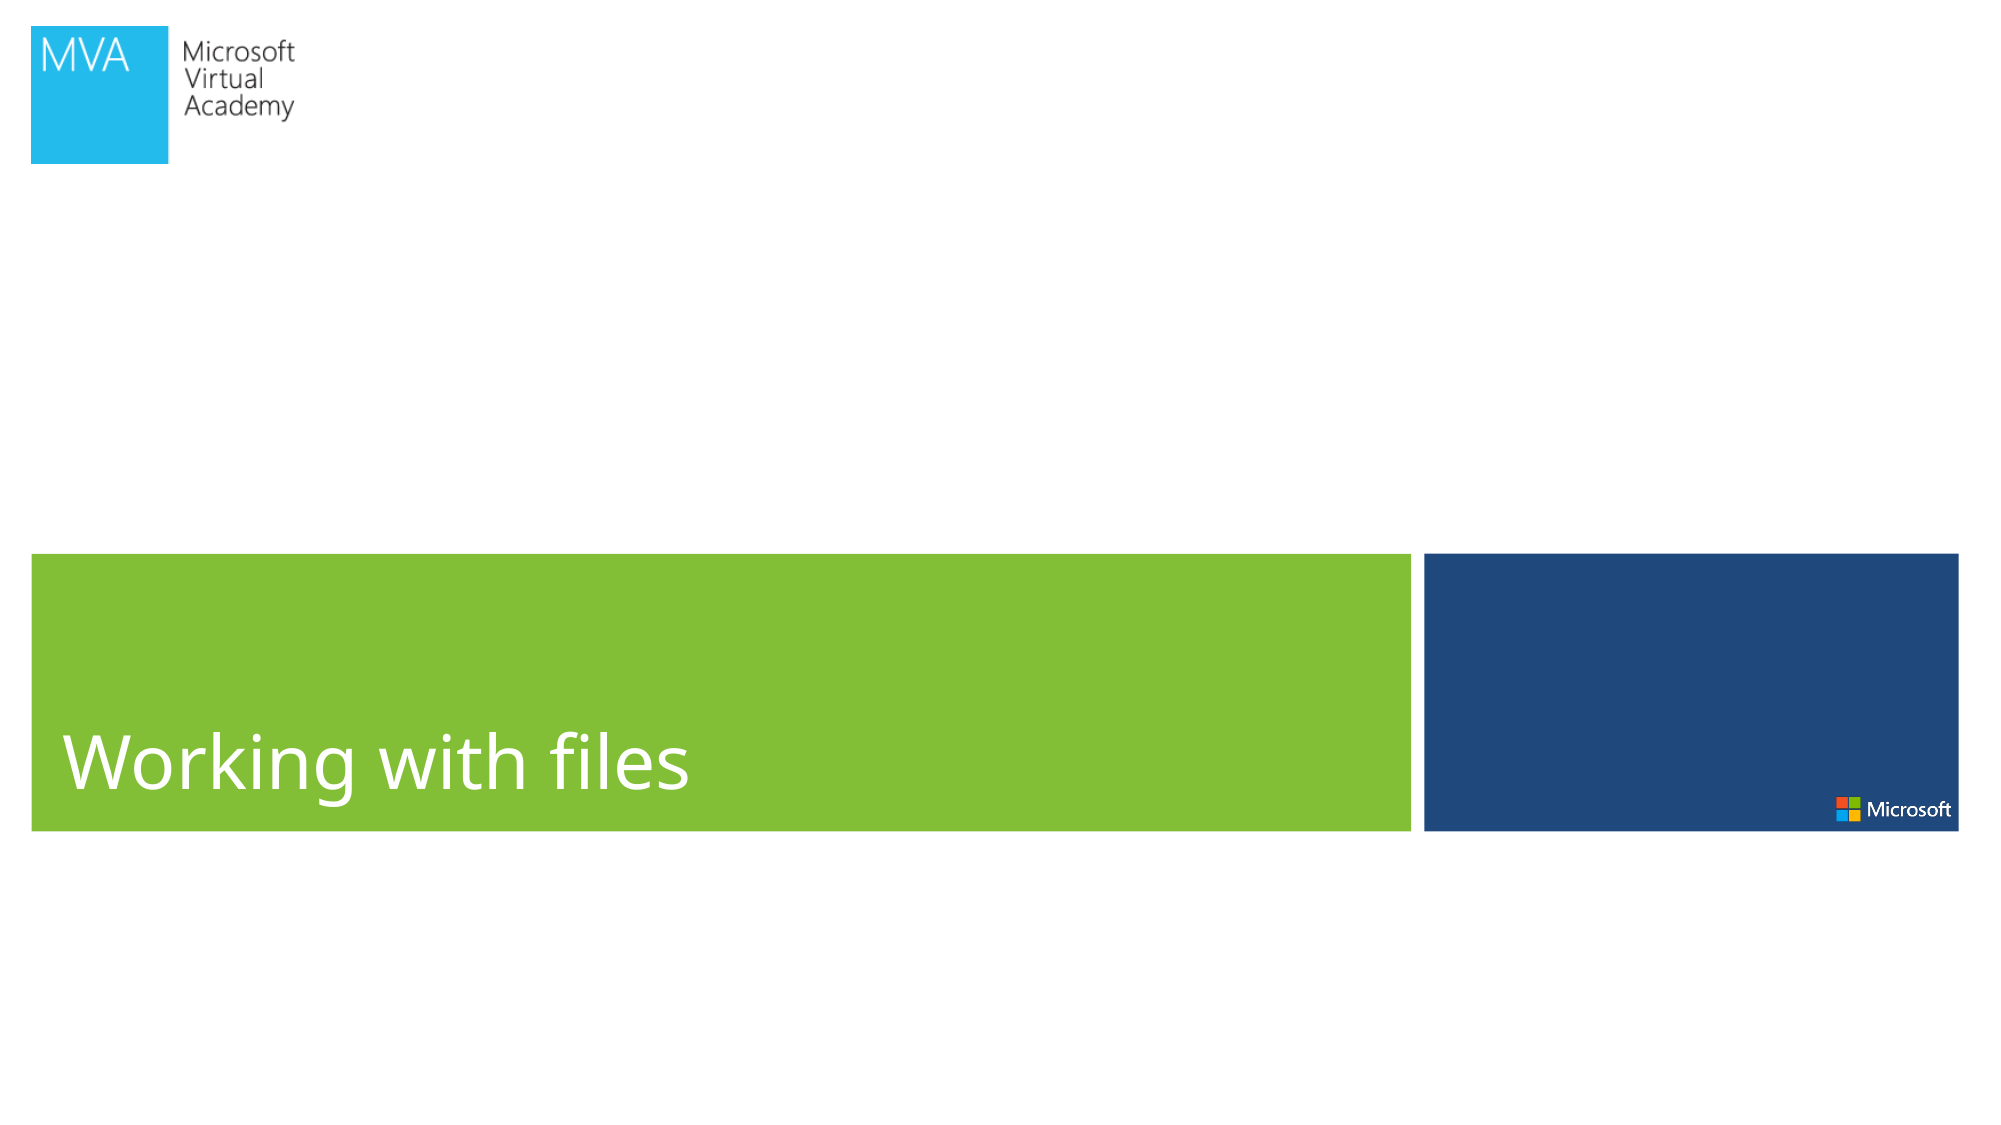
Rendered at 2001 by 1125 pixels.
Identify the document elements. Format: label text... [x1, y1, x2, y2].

picture [1834, 790, 1956, 827]
list Working with files [47, 568, 1396, 813]
picture [31, 26, 374, 164]
